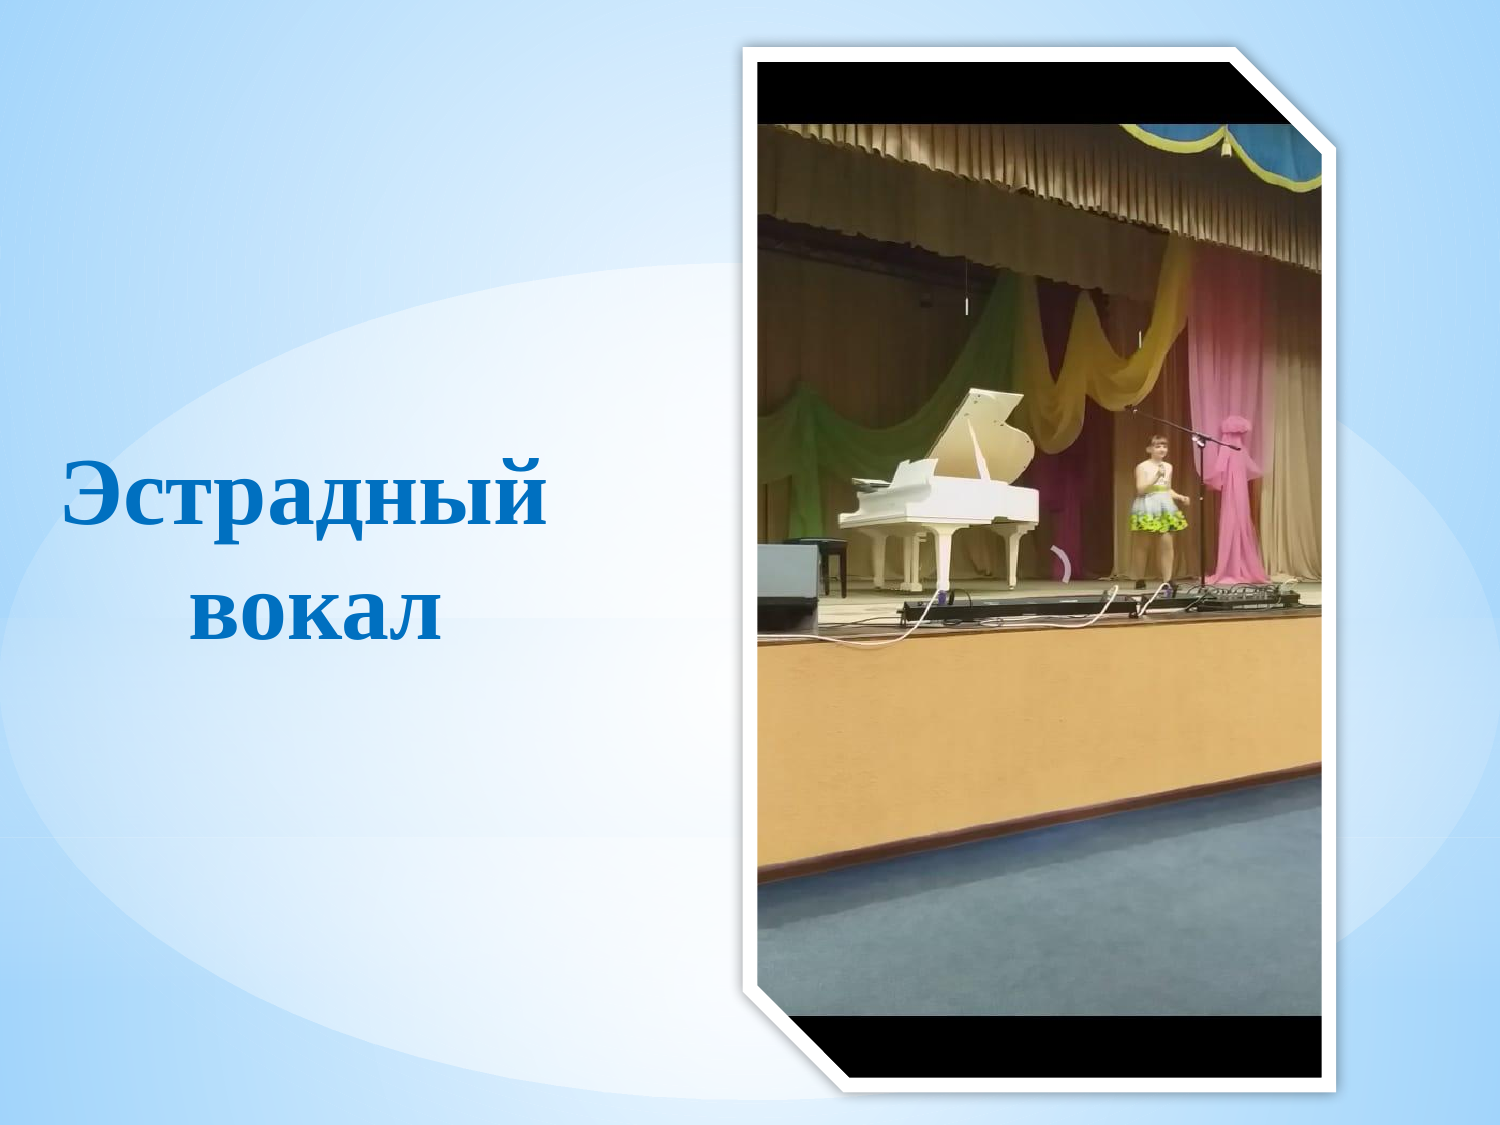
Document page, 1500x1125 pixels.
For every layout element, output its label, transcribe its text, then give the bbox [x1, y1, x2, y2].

picture [749, 54, 1330, 1086]
title Эстрадный вокал [0, 420, 632, 1125]
